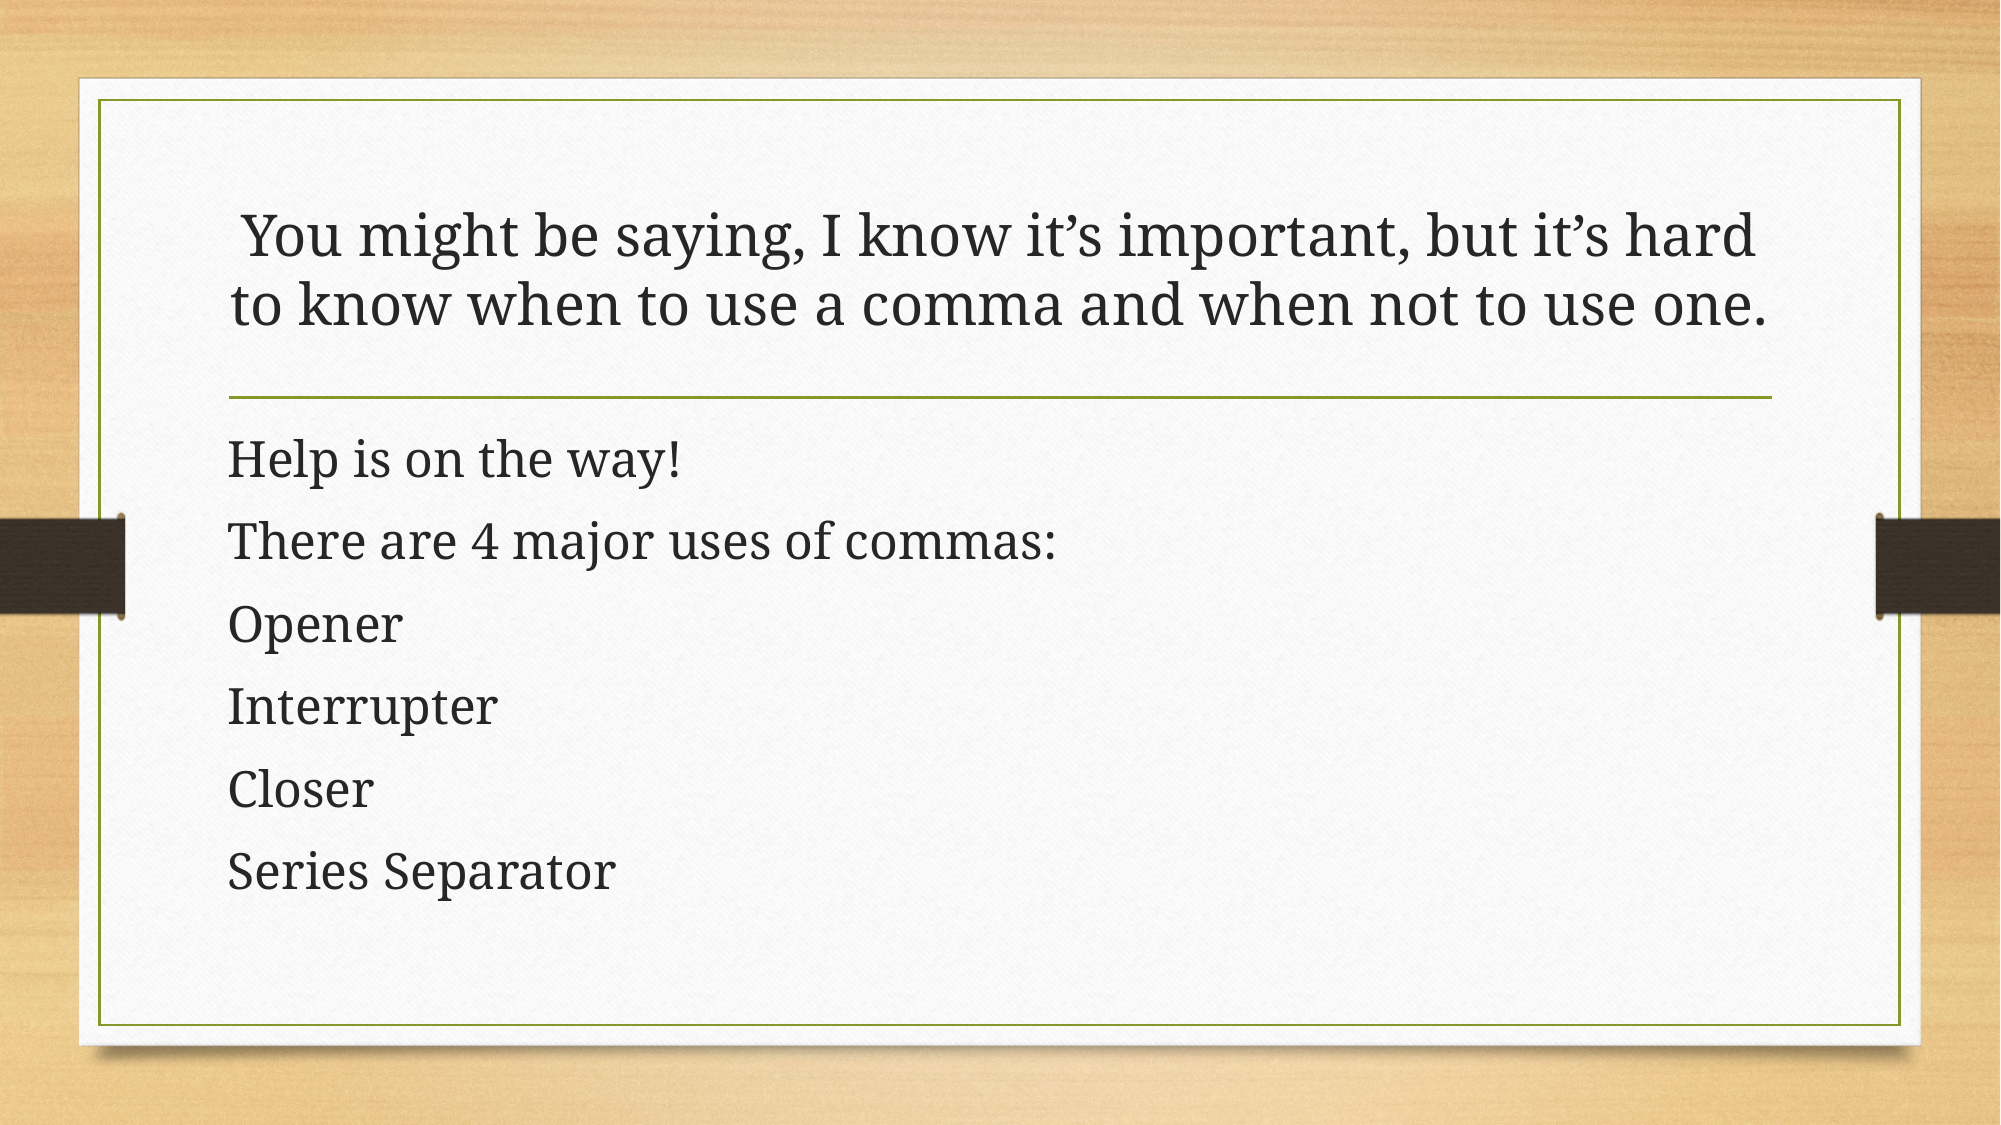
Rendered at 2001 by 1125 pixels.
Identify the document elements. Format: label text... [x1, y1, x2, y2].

list Help is on the way! There are 4 major uses of commas: Opener Interrupter Closer Series Separator [212, 419, 1788, 964]
title You might be saying, I know it’s important, but it’s hard to know when to use a comma and when not to use one. [212, 161, 1788, 375]
picture [0, 0, 2001, 1125]
